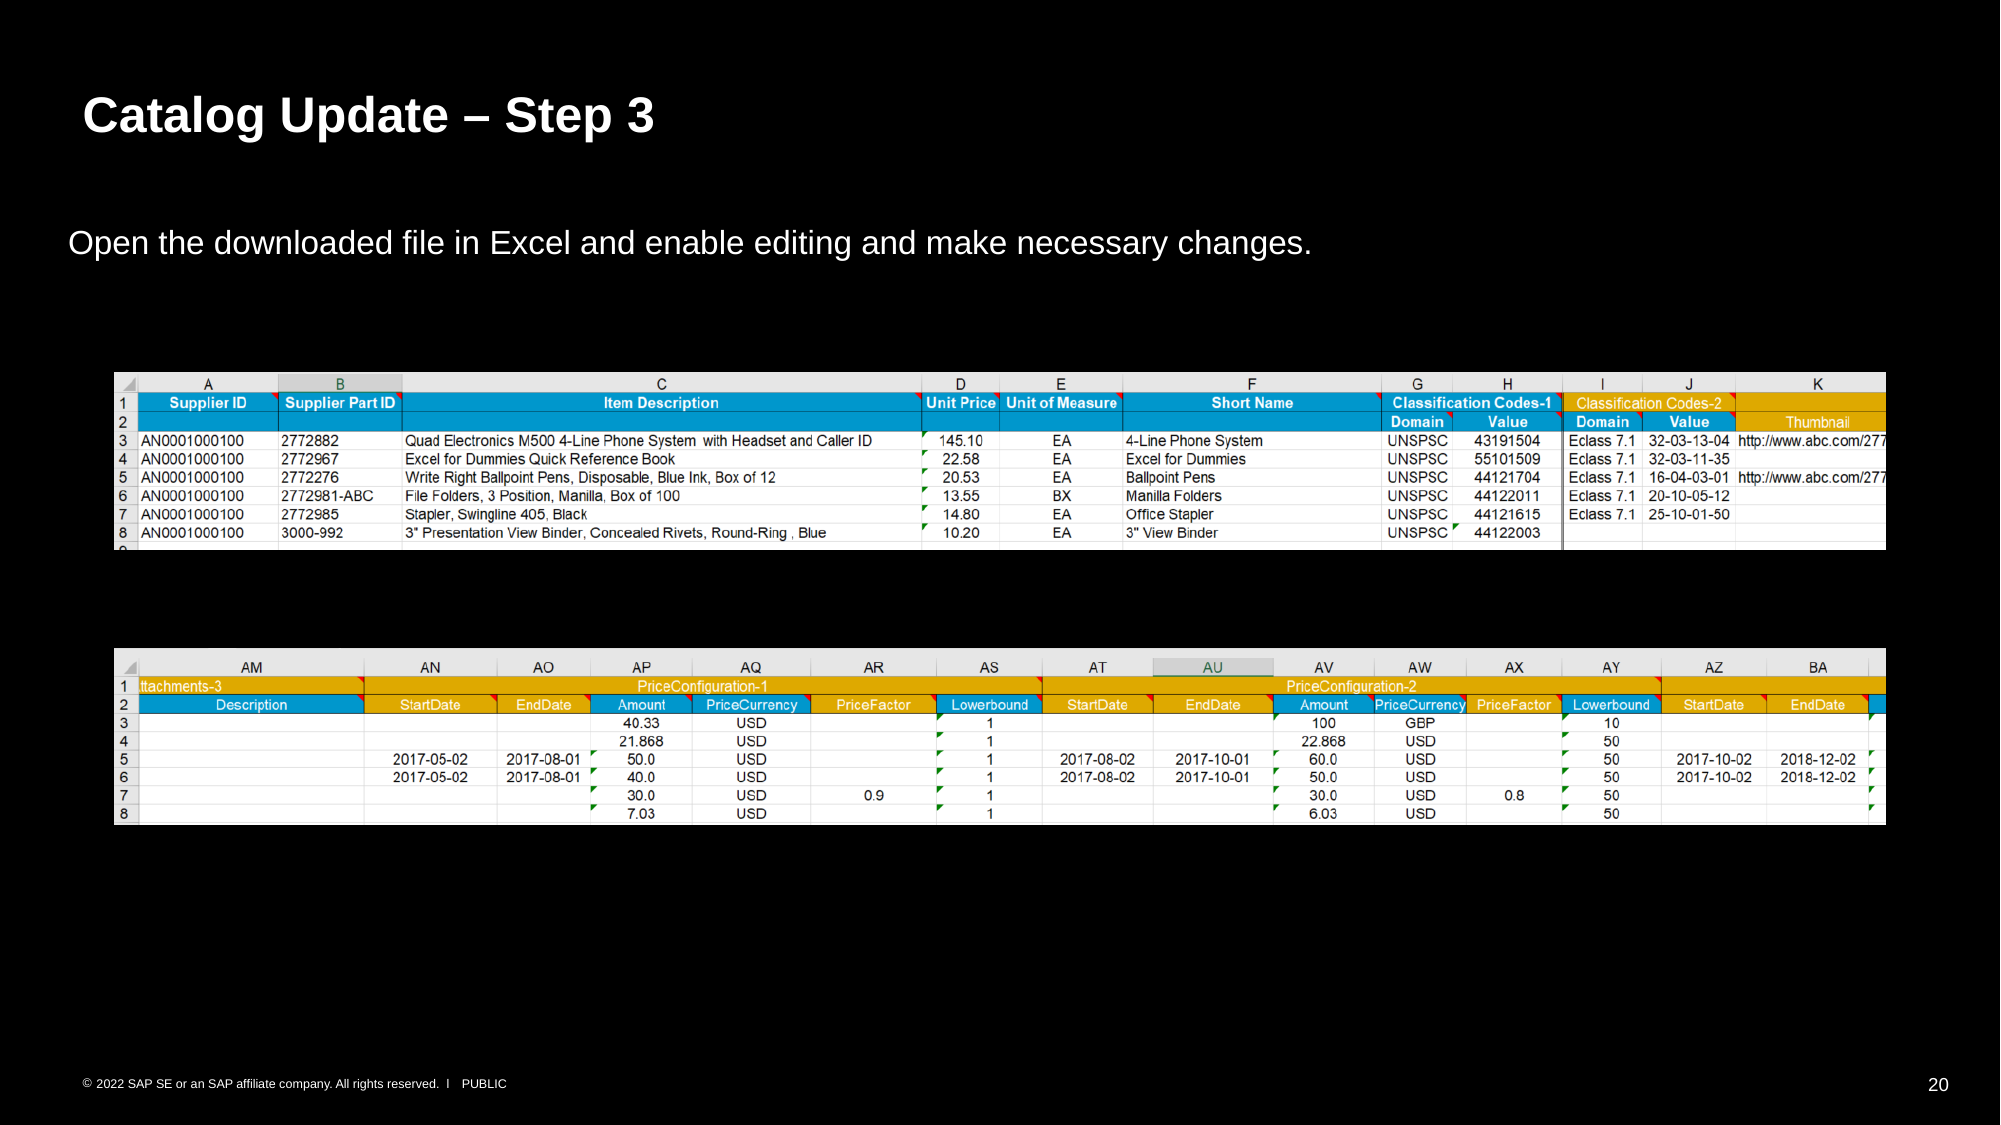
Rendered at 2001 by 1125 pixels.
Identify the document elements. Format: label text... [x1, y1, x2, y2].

picture [114, 371, 1886, 550]
picture [114, 647, 1886, 826]
text_box Open the downloaded file in Excel and enable editing and make necessary changes. [53, 214, 1947, 269]
title Catalog Update – Step 3 [82, 82, 1918, 144]
